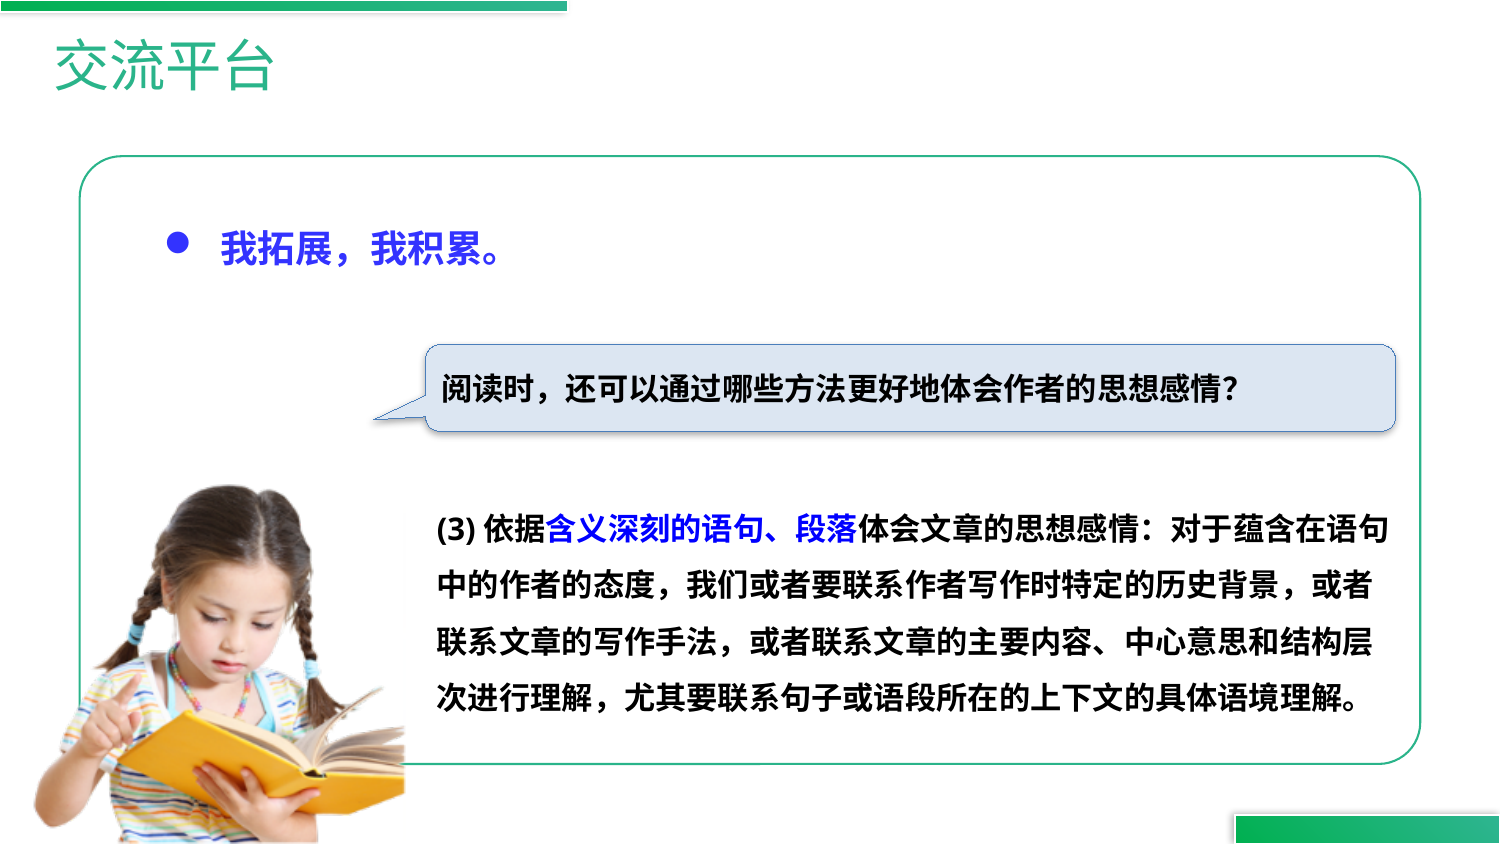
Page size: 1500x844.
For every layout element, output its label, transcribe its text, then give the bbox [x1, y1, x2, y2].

picture [17, 469, 406, 844]
text_box 阅读时，还可以通过哪些方法更好地体会作者的思想感情？ [373, 344, 1396, 432]
list 交流平台 [41, 32, 382, 94]
text_box 我拓展，我积累。 [152, 197, 532, 276]
text_box (3)依据含义深刻的语句、段落体会文章的思想感情：对于蕴含在语句中的作者的态度，我们或者要联系作者写作时特定的历史背景，或者联系文章的写作手法，或者联系文章的主要内容、中心意思和结构层次进行理解，尤其要联系句子或语段所在的上下文的具体语境理解。 [425, 467, 1414, 739]
